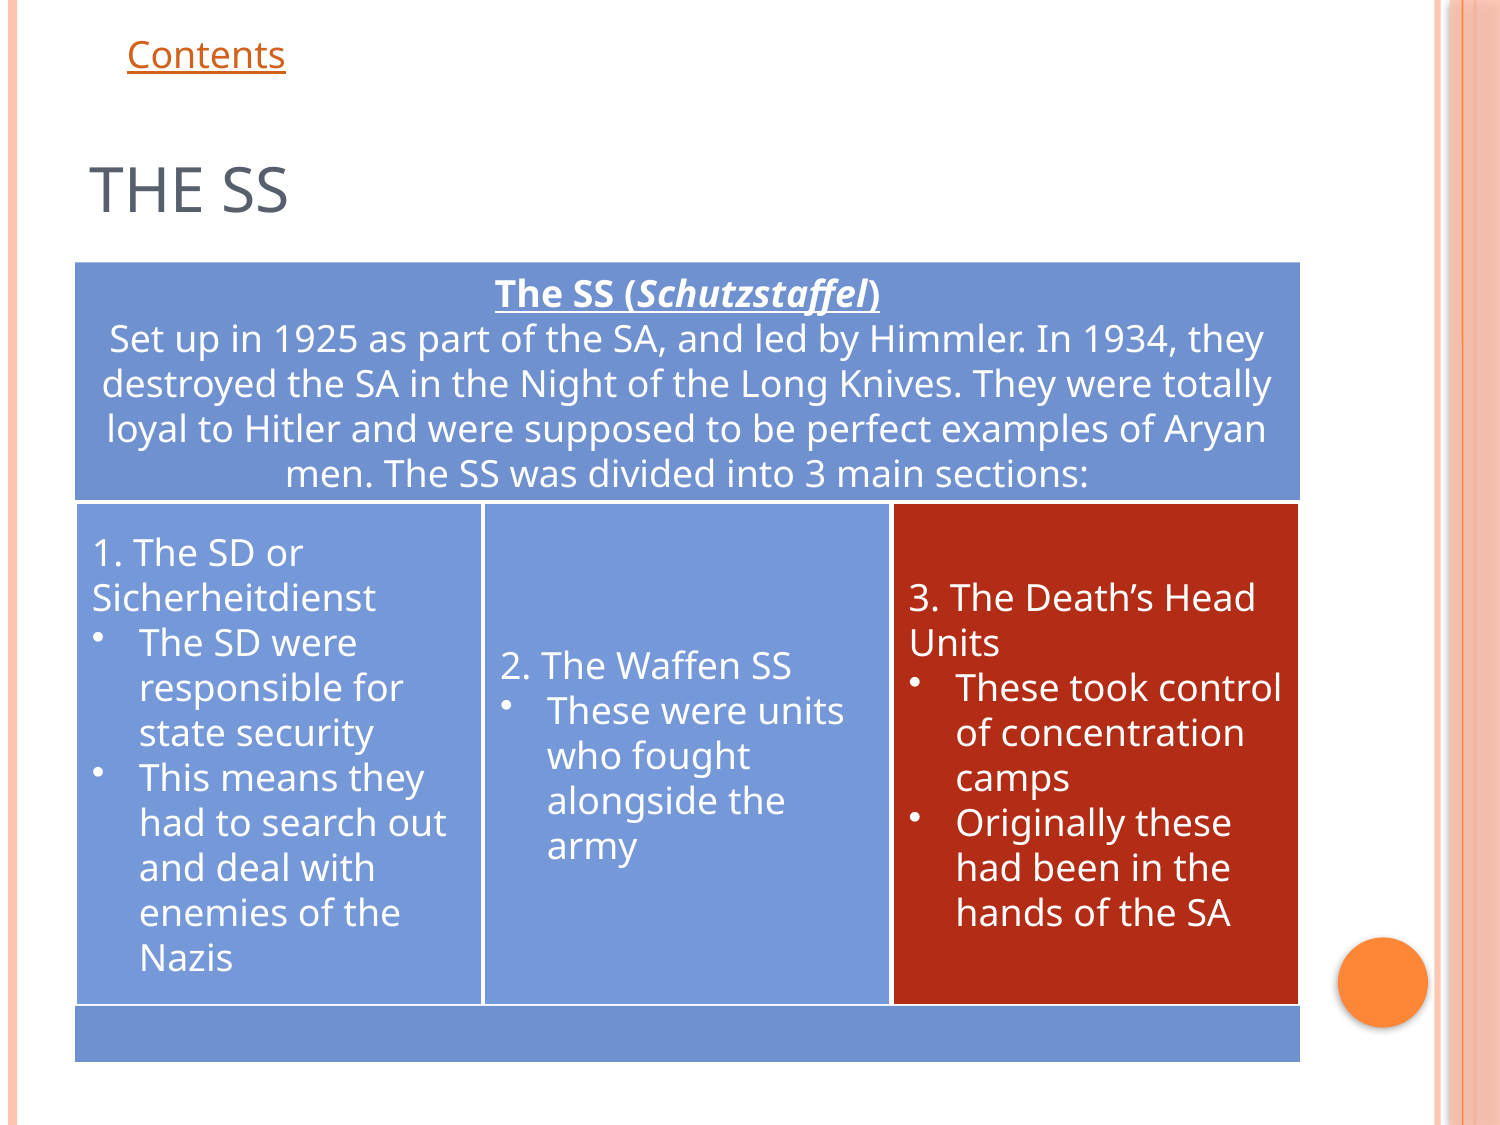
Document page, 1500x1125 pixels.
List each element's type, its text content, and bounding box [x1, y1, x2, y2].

title The SS [75, 45, 1300, 233]
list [74, 261, 1301, 1063]
